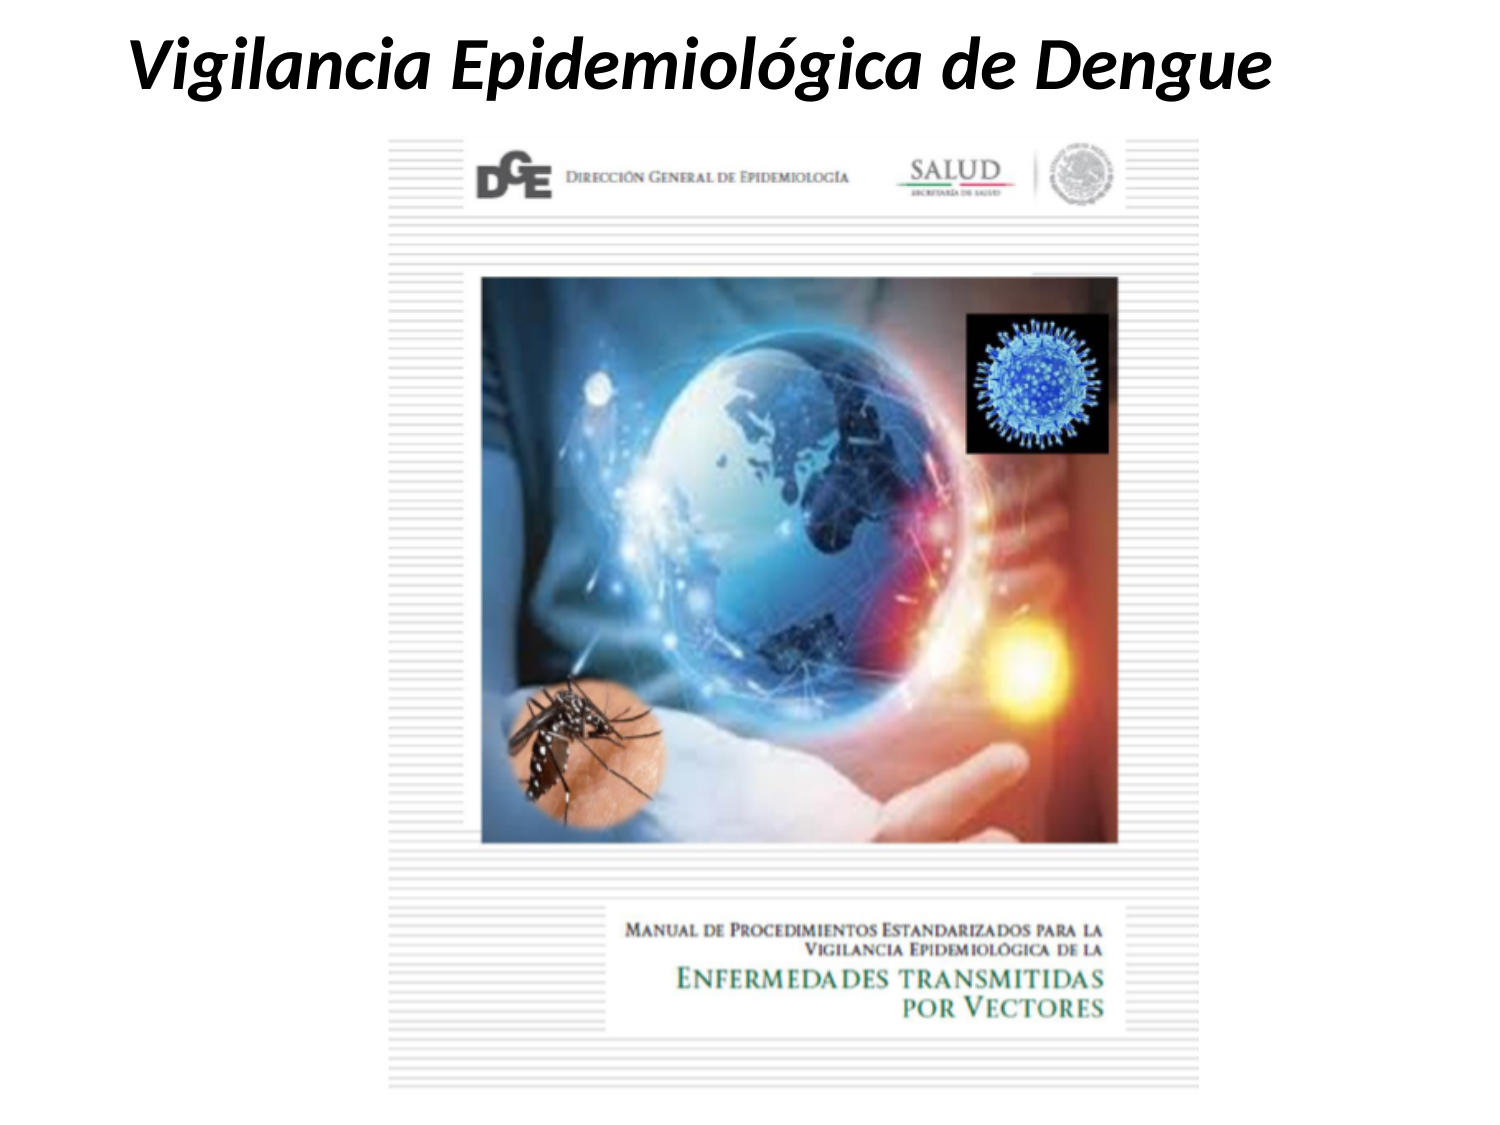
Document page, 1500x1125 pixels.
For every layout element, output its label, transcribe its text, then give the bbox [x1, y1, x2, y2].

text_box Vigilancia Epidemiológica de Dengue [112, 7, 1483, 112]
picture [385, 134, 1199, 1095]
